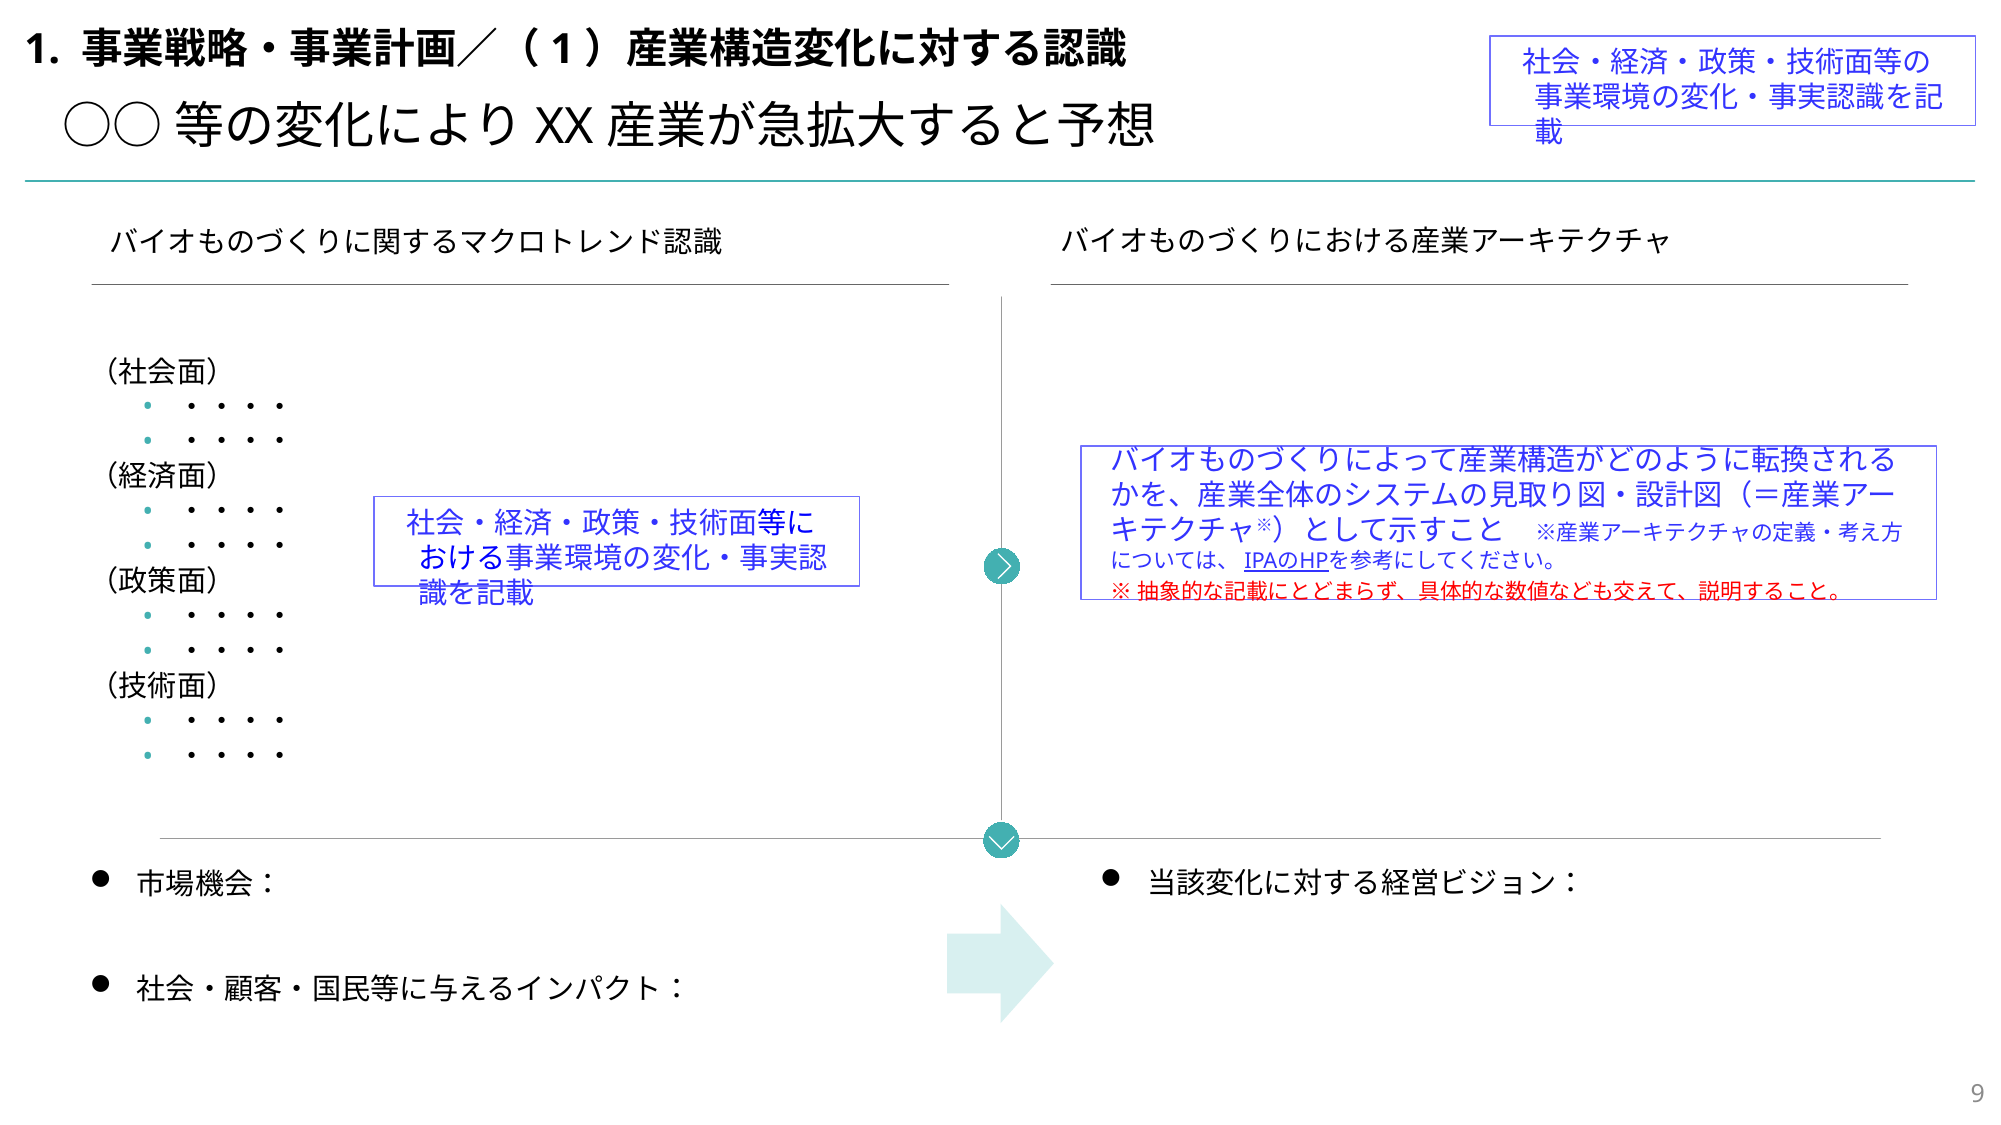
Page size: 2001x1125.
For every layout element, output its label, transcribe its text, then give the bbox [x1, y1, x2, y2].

text_box 社会・経済・政策・技術面等の事業環境の変化・事実認識を記載 [1488, 34, 1978, 127]
text_box ○○等の変化によりXX産業が急拡大すると予想 [62, 100, 1908, 155]
text_box 1. 事業戦略・事業計画／（1）産業構造変化に対する認識 [24, 28, 1818, 74]
text_box バイオものづくりに関するマクロトレンド認識 [92, 210, 944, 271]
text_box 社会・経済・政策・技術面等における事業環境の変化・事実認識を記載 [372, 494, 862, 588]
text_box 当該変化に対する経営ビジョン： [1098, 855, 1663, 1053]
text_box （社会面） ・・・・ ・・・・ （経済面） ・・・・ ・・・・ （政策面） ・・・・ ・・・・ （技術面） ・・・・ ・・・・ [87, 343, 924, 810]
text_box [983, 296, 1020, 820]
text_box バイオものづくりによって産業構造がどのように転換されるかを、産業全体のシステムの見取り図・設計図（＝産業アーキテクチャ※）として示すこと ※産業アーキテクチャの定義・考え方については、IPAのHPを参考にしてください。 ※抽象的な記載にとどまらず、具体的な数値なども交えて、説明すること。 [1079, 444, 1939, 601]
text_box バイオものづくりにおける産業アーキテクチャ [1044, 209, 1821, 271]
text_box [983, 822, 1020, 859]
text_box [945, 901, 1056, 1026]
text_box 市場機会： 社会・顧客・国民等に与えるインパクト： [88, 856, 925, 1084]
slide_number 8 [1533, 1064, 2000, 1124]
